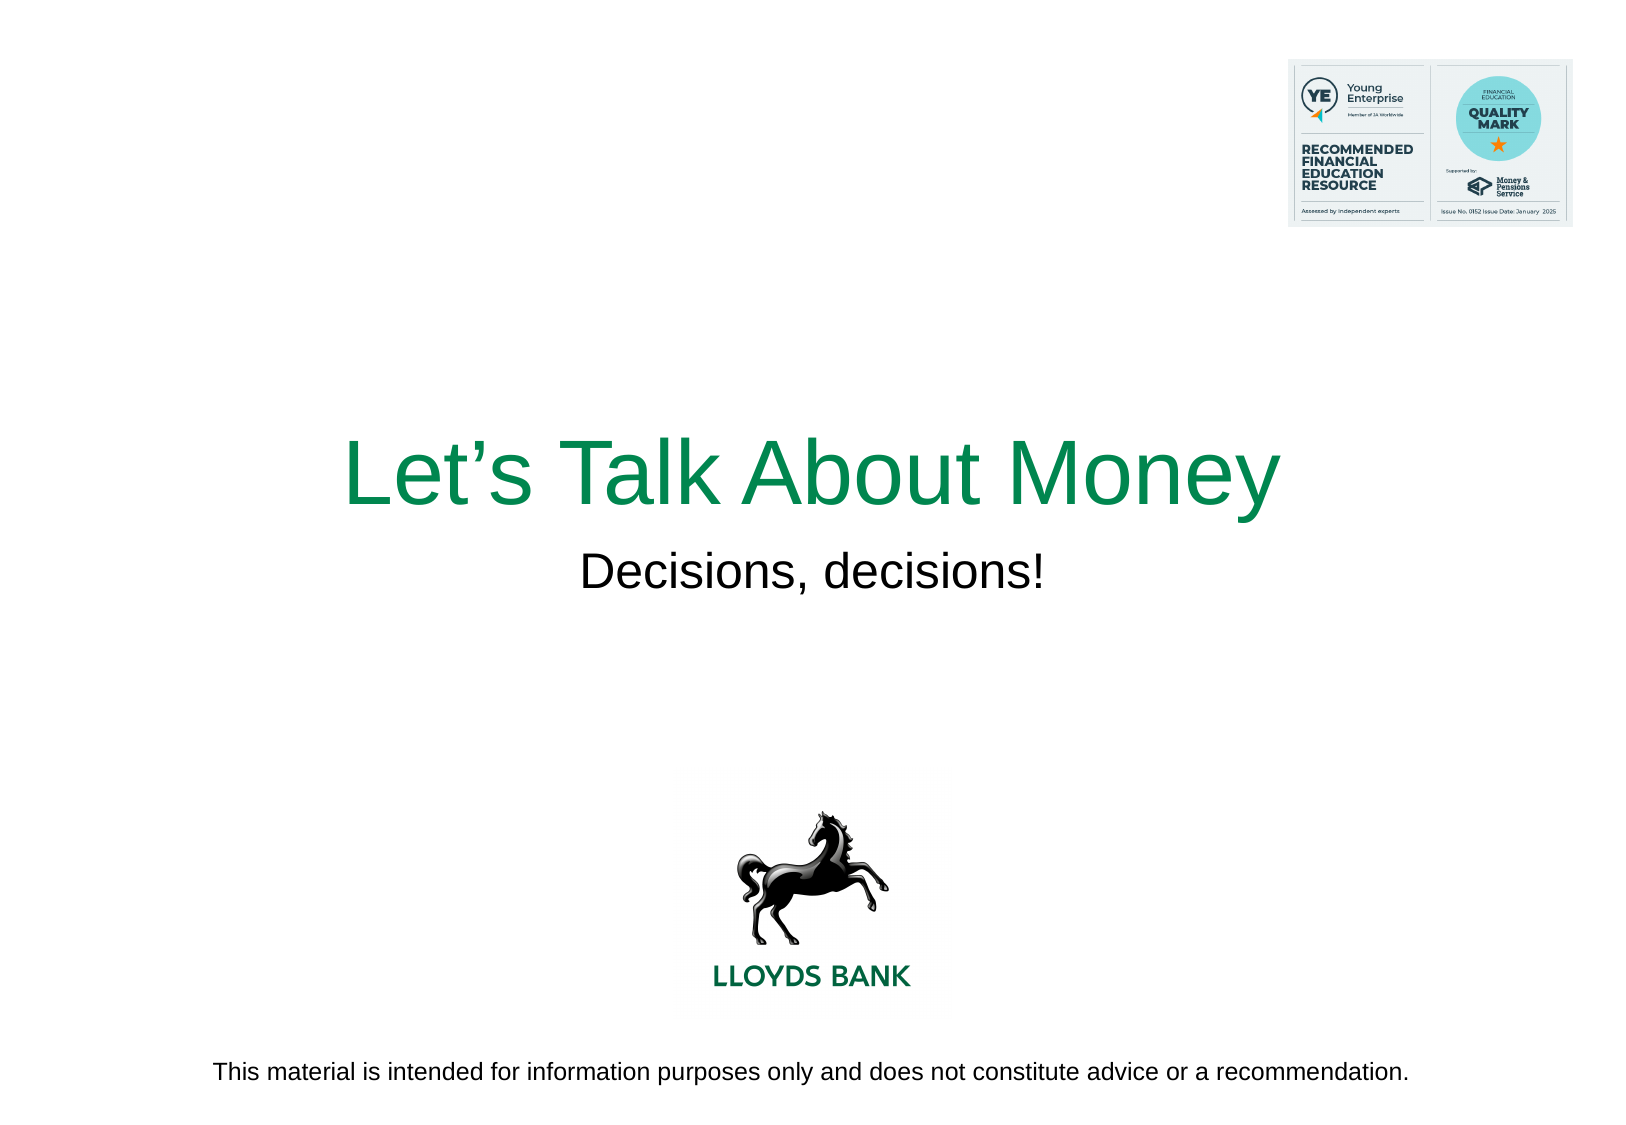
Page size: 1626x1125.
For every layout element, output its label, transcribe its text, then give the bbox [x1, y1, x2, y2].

title Decisions, decisions! [0, 531, 1625, 594]
picture [673, 767, 952, 1019]
text_box Let’s Talk About Money [0, 413, 1625, 524]
text_box This material is intended for information purposes only and does not constitute advice or a recommendation. [0, 1055, 1625, 1086]
picture [1287, 59, 1573, 228]
